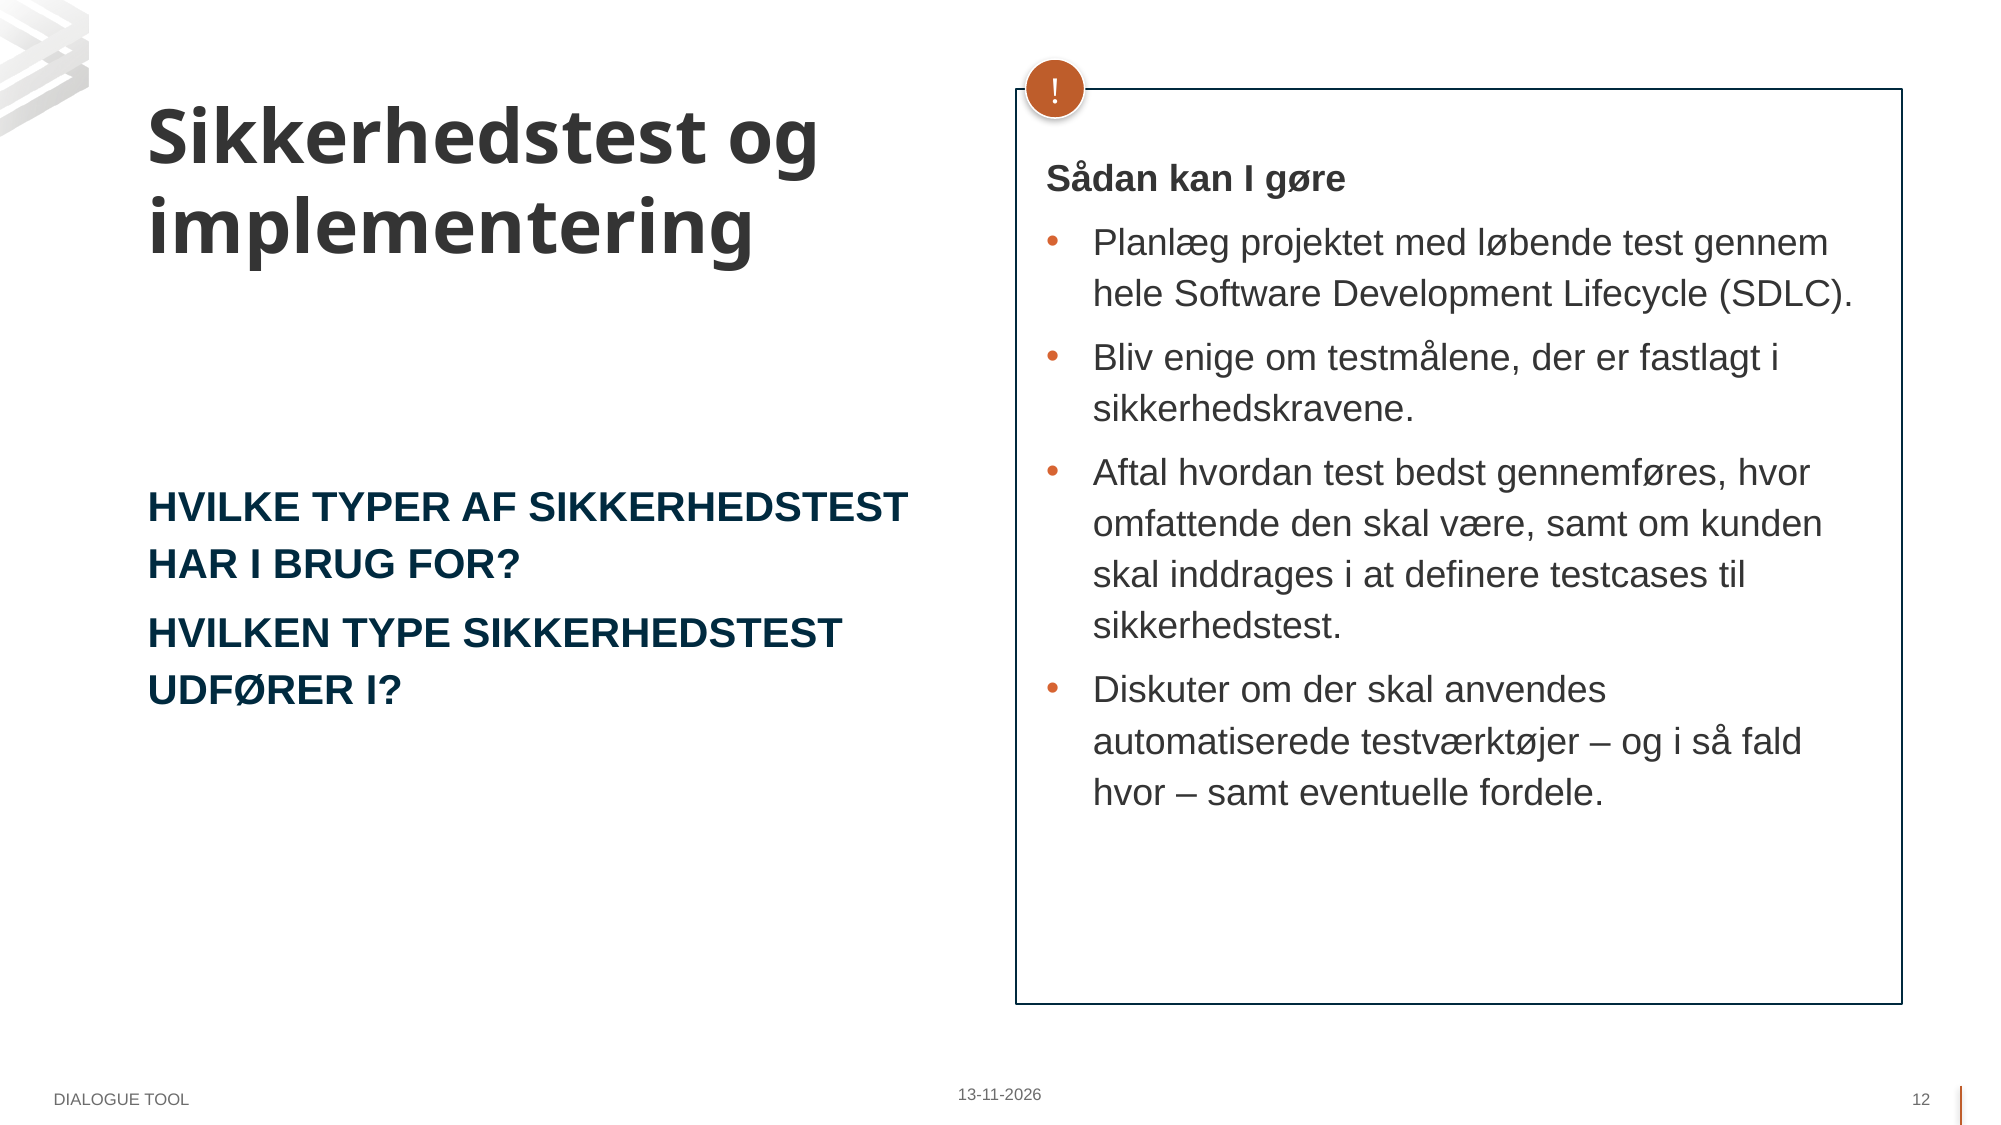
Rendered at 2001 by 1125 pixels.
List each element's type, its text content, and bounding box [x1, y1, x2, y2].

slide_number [793, 1076, 1207, 1112]
text_box ! [1024, 58, 1086, 119]
list Hvilke typer af sikkerhedstest har I brug for? Hvilken type sikkerhedstest udfører I? [147, 472, 945, 990]
slide_number 12 [1852, 1081, 1946, 1112]
footer DIALOGUE TOOL [38, 1081, 326, 1112]
title Sikkerhedstest og implementering [147, 88, 945, 271]
picture [0, 0, 89, 182]
list Sådan kan I gøre Planlæg projektet med løbende test gennem hele Software Development Lifecycle (SDLC). Bliv enige om testmålene, der er fastlagt i sikkerhedskravene. Aftal hvordan test bedst gennemføres, hvor omfattende den skal være, samt om kunden skal inddrages i at definere testcases til sikkerhedstest. Diskuter om der skal anvendes automatiserede testværktøjer – og i så fald hvor – samt eventuelle fordele. [1015, 88, 1903, 1005]
